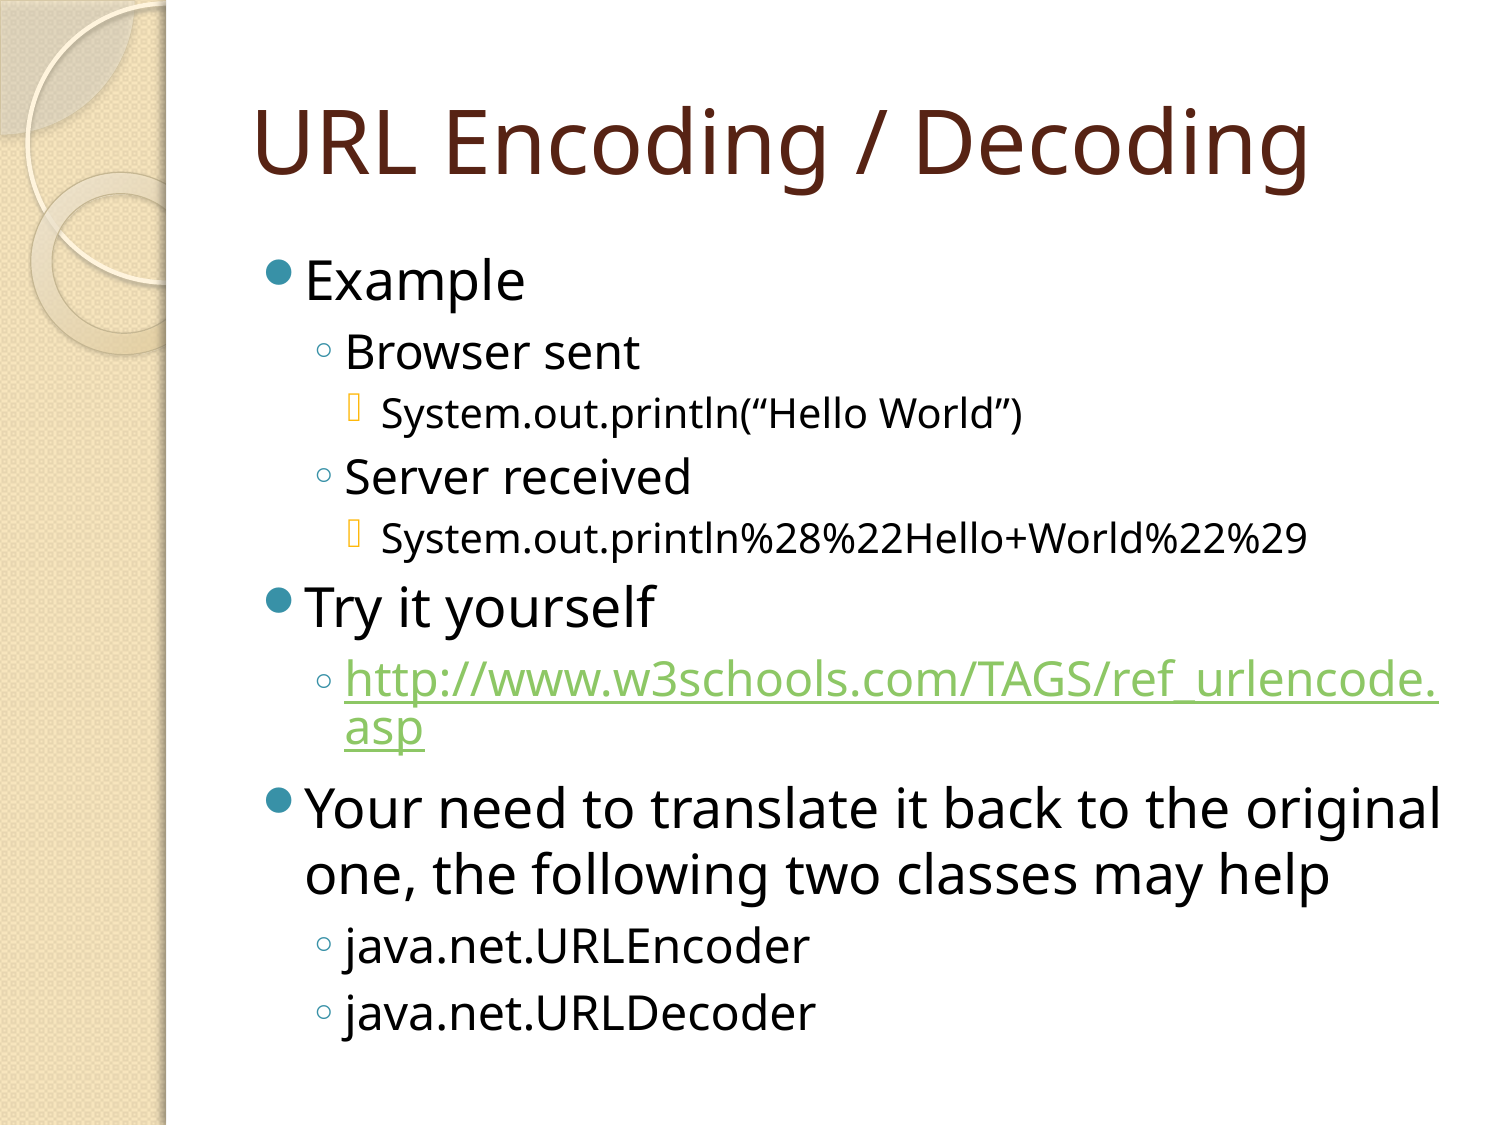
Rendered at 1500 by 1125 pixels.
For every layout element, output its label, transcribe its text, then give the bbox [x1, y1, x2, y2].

list Example Browser sent System.out.println(“Hello World”) Server received System.out.println%28%22Hello+World%22%29 Try it yourself http://www.w3schools.com/TAGS/ref_urlencode.asp Your need to translate it back to the original one, the following two classes may help java.net.URLEncoder java.net.URLDecoder [235, 237, 1466, 1025]
title URL Encoding / Decoding [235, 45, 1466, 233]
